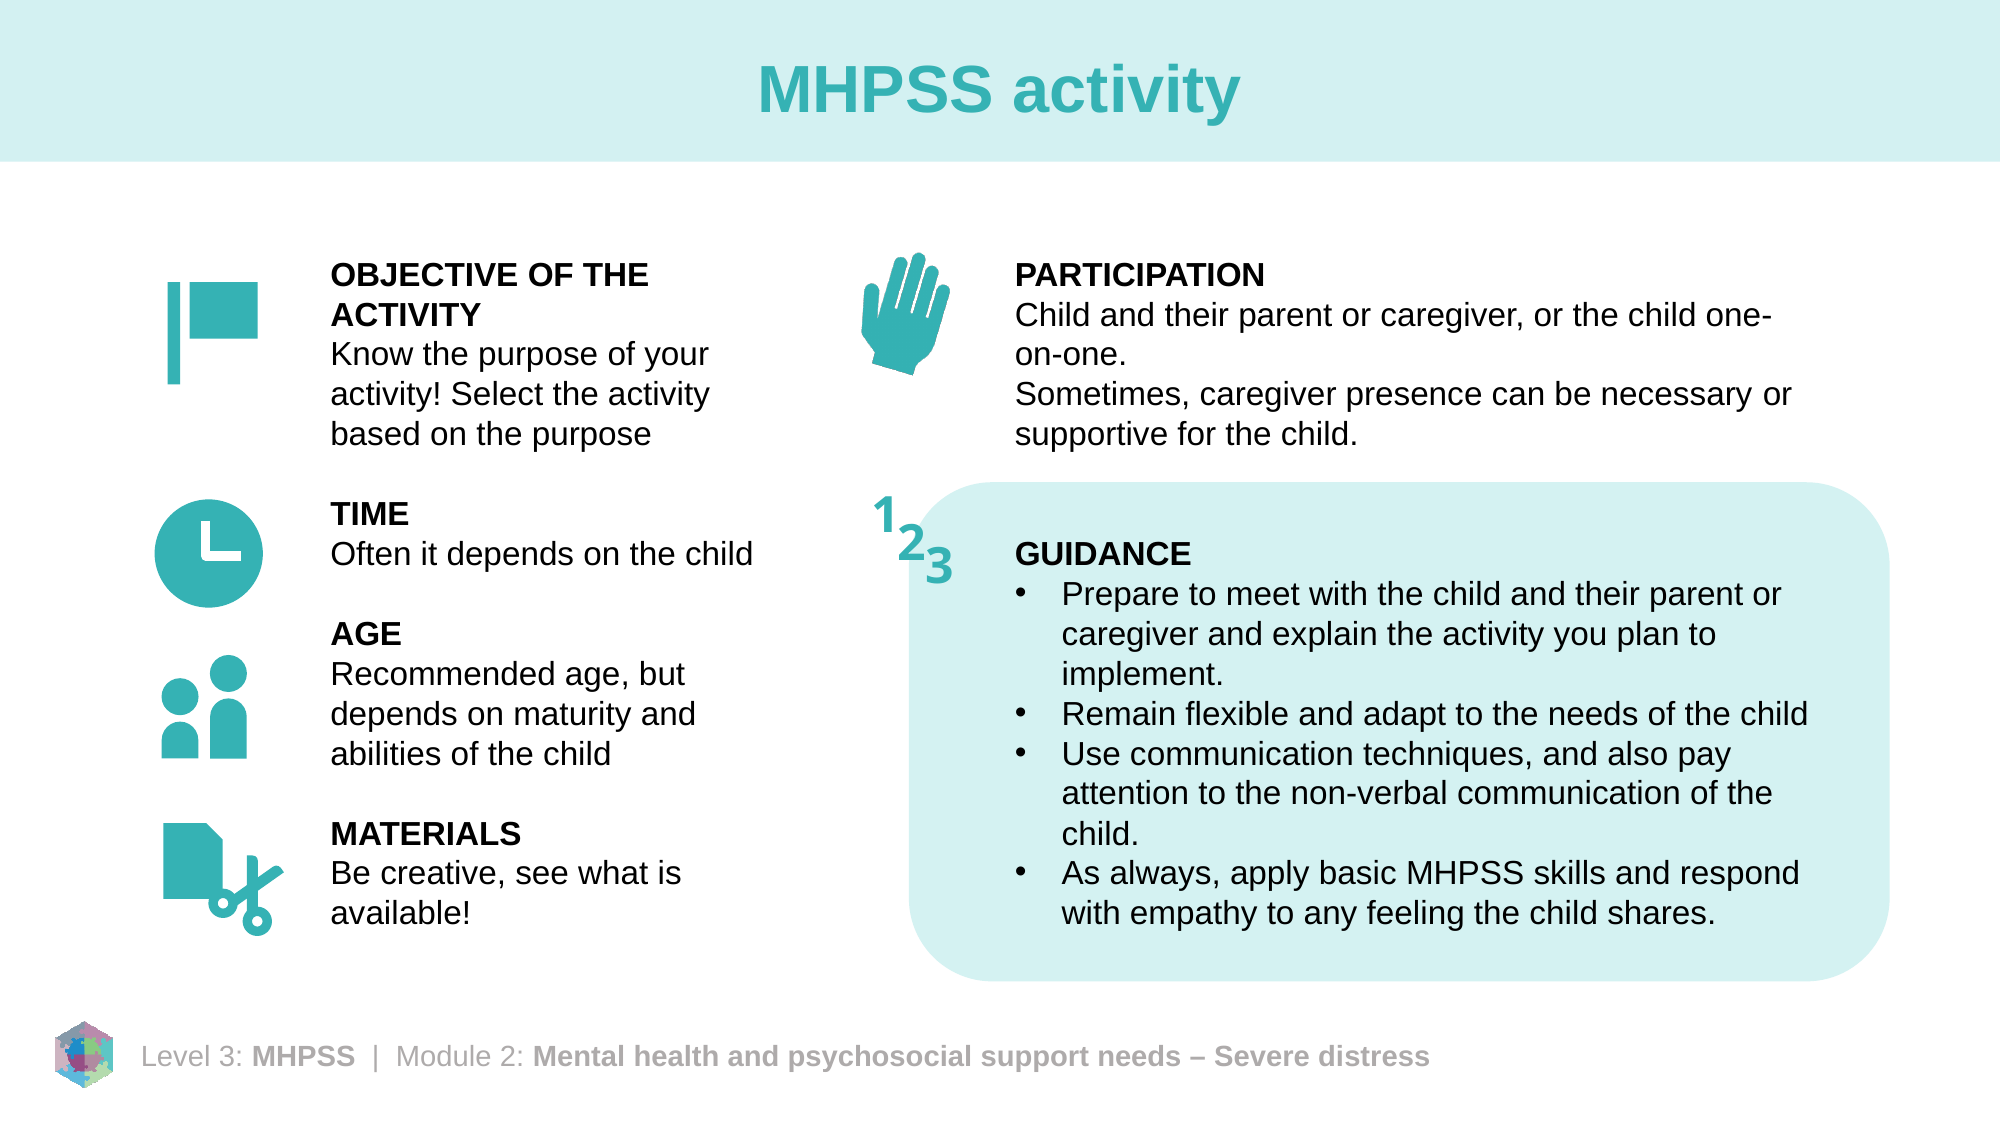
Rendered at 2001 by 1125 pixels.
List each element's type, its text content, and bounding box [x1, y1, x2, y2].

text_box PARTICIPATION Child and their parent or caregiver, or the child one-on-one. Sometimes, caregiver presence can be necessary or supportive for the child. GUIDANCE Prepare to meet with the child and their parent or caregiver and explain the activity you plan to implement. Remain flexible and adapt to the needs of the child Use communication techniques, and also pay attention to the non-verbal communication of the child. As always, apply basic MHPSS skills and respond with empathy to any feeling the child shares. [999, 245, 1833, 939]
text_box [906, 480, 1892, 984]
title MHPSS activity [137, 19, 1863, 163]
picture [814, 223, 989, 398]
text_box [161, 654, 248, 759]
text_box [154, 499, 264, 608]
picture [55, 1021, 113, 1088]
text_box OBJECTIVE OF THE ACTIVITY Know the purpose of your activity! Select the activity based on the purpose TIME Often it depends on the child AGE Recommended age, but depends on maturity and abilities of the child MATERIALS Be creative, see what is available! [315, 245, 816, 939]
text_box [167, 281, 258, 385]
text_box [163, 822, 288, 932]
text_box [856, 475, 989, 603]
